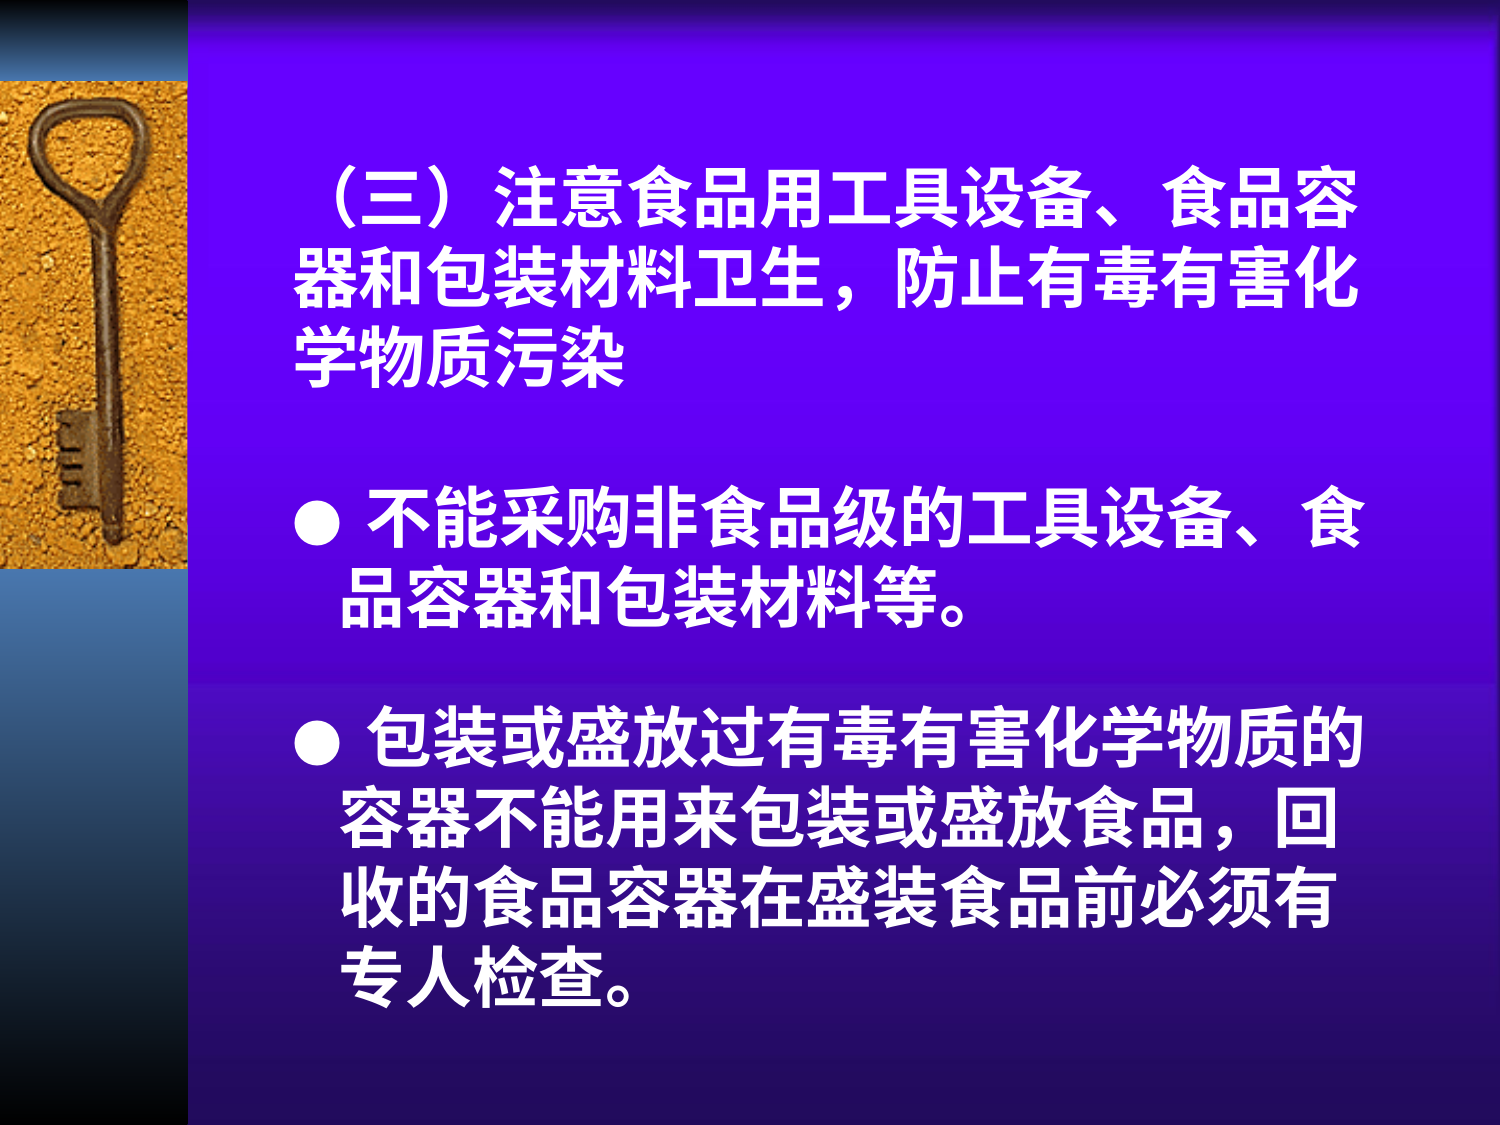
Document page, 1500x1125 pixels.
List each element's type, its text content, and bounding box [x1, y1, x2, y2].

text_box （三）注意食品用工具设备、食品容器和包装材料卫生，防止有毒有害化学物质污染 ● 不能采购非食品级的工具设备、食 品容器和包装材料等。 ● 包装或盛放过有毒有害化学物质的 容器不能用来包装或盛放食品，回 收的食品容器在盛装食品前必须有 专人检查。 [277, 148, 1412, 1024]
picture [0, 0, 1500, 1125]
